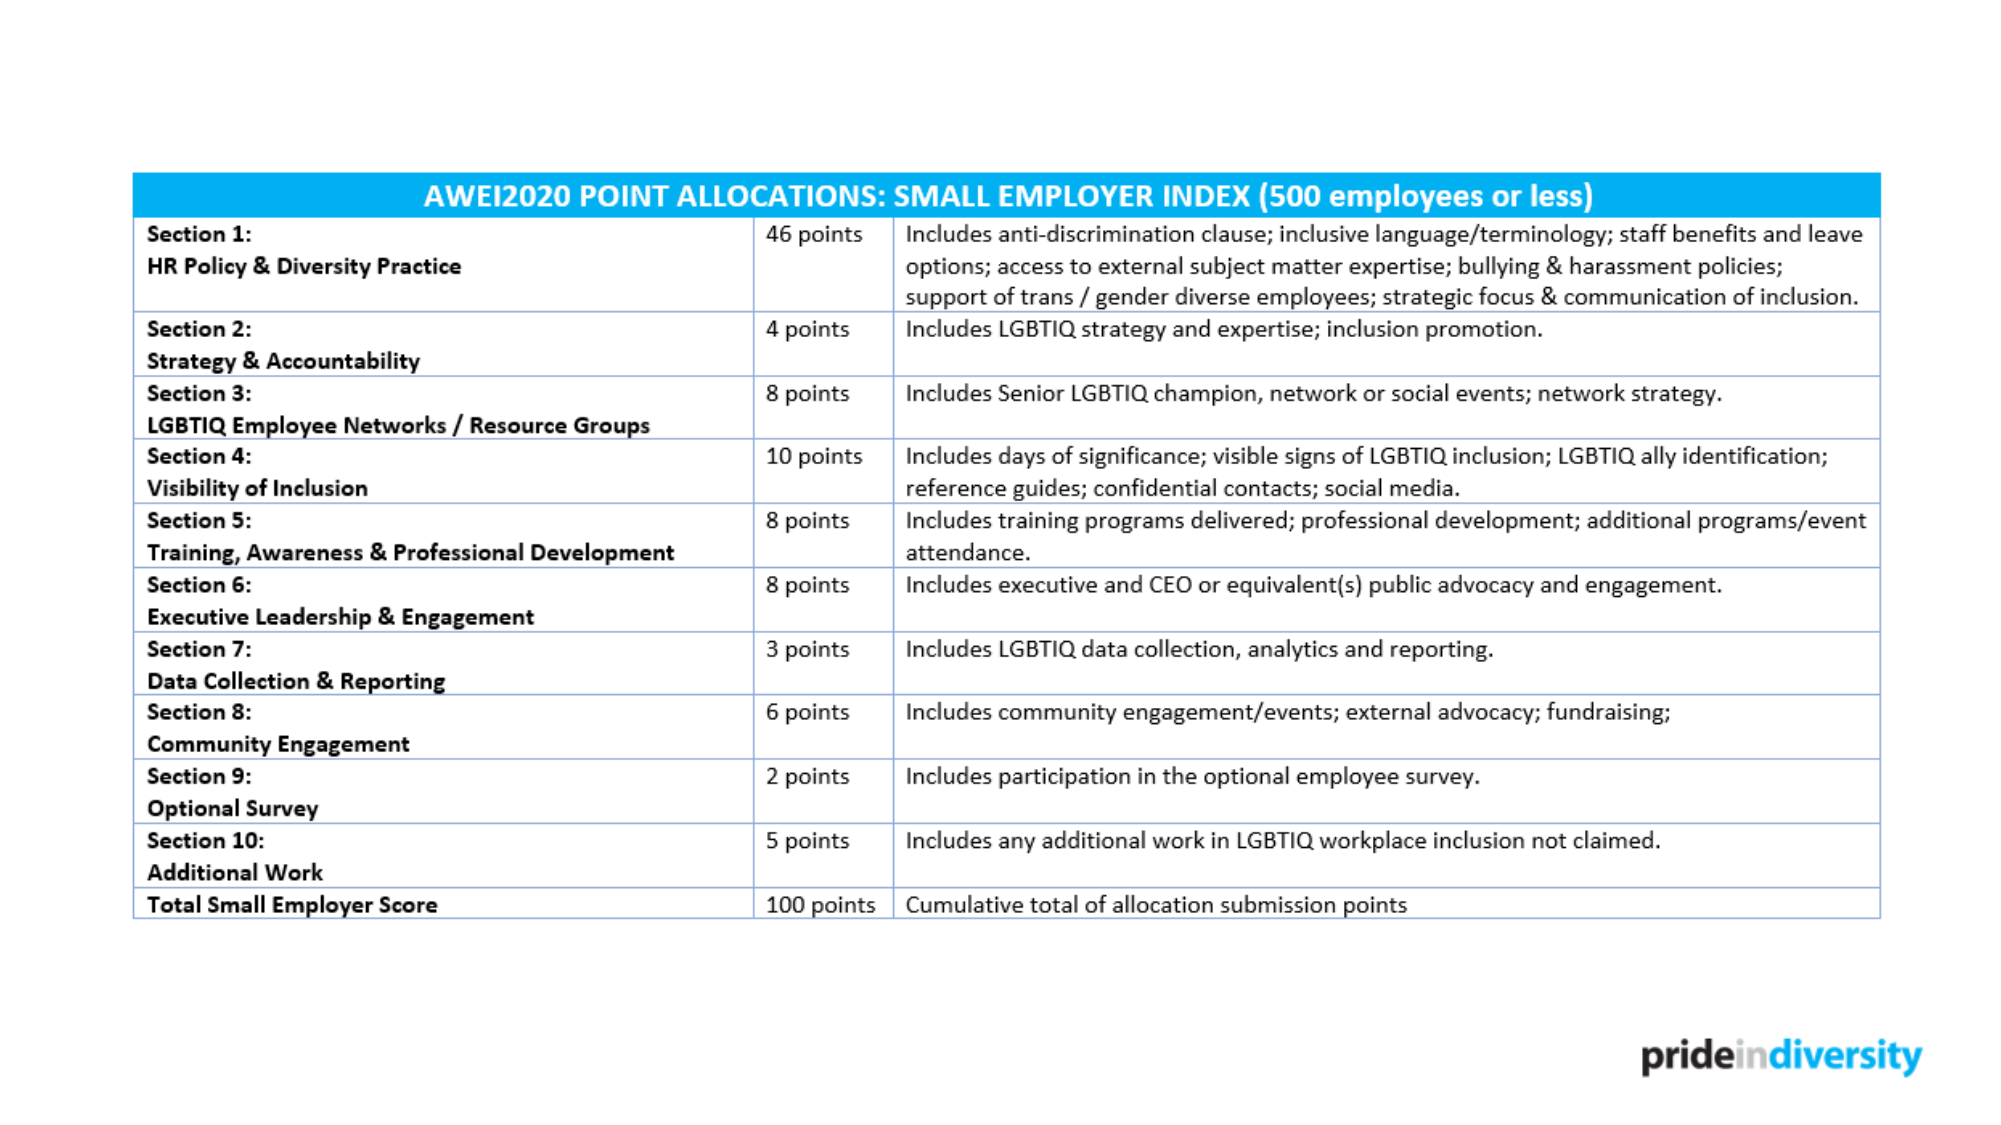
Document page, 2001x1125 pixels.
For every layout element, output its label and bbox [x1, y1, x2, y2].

picture [125, 160, 1892, 929]
picture [1625, 1021, 1966, 1103]
